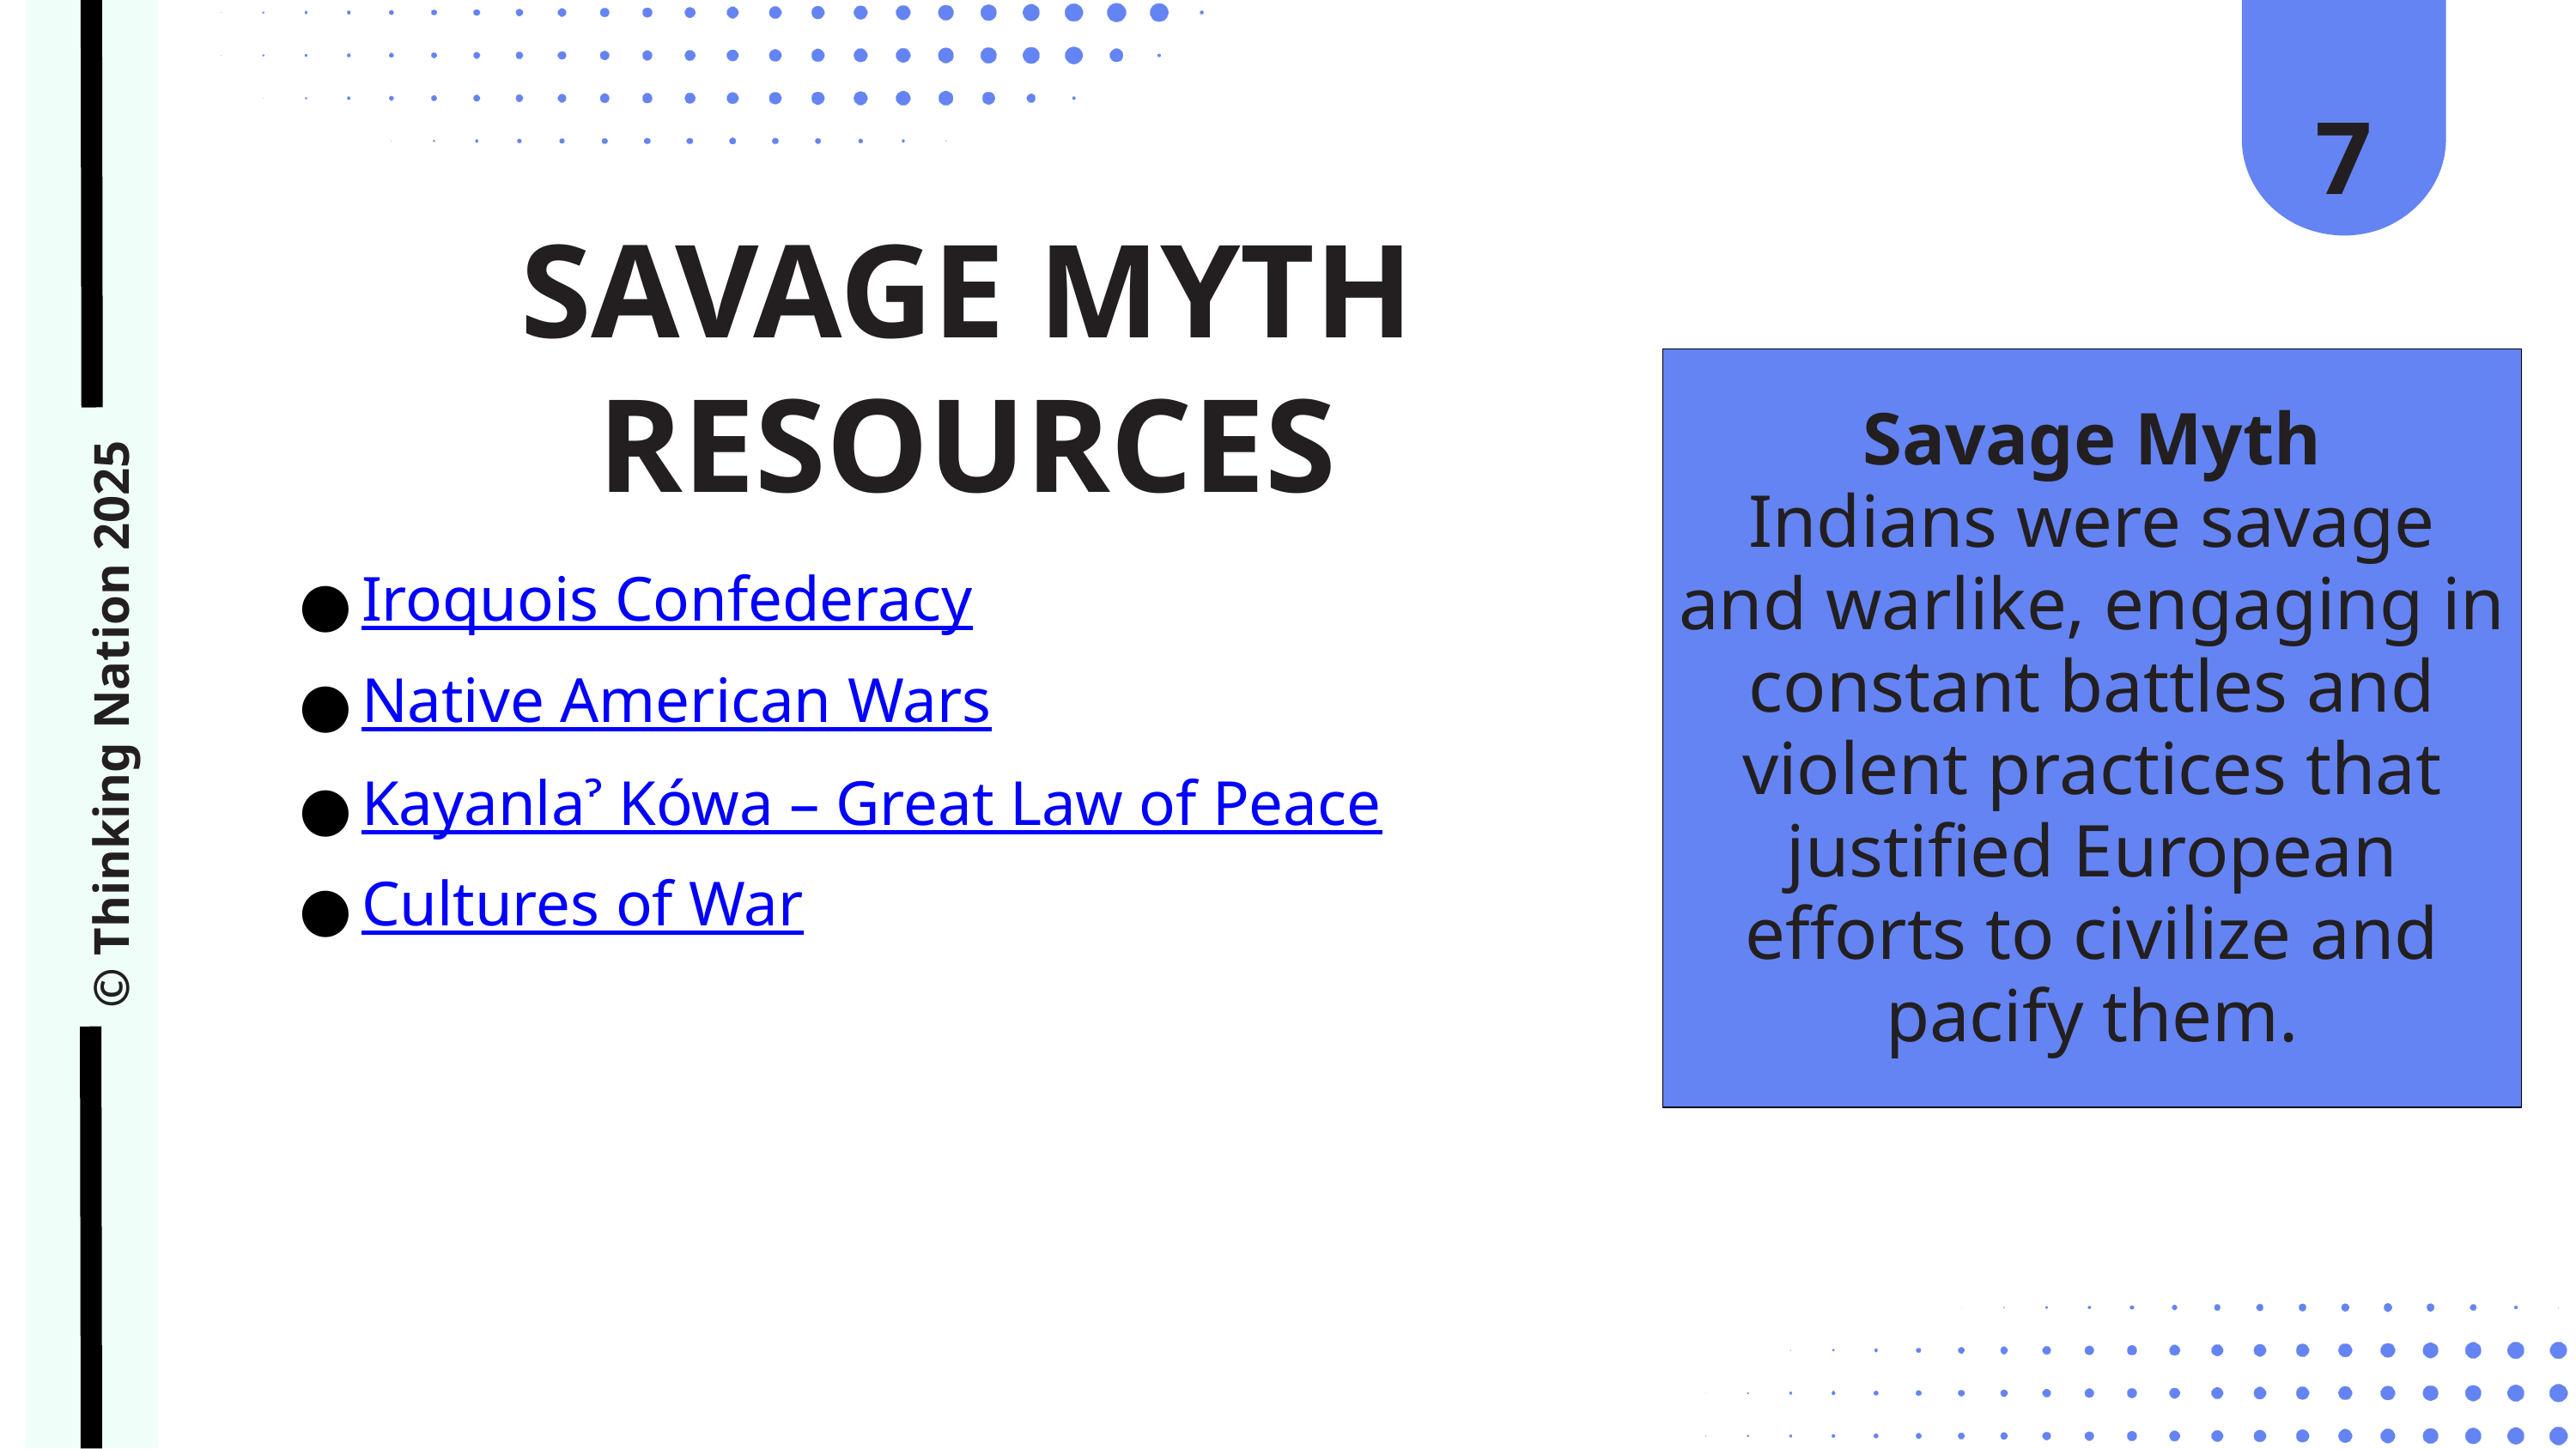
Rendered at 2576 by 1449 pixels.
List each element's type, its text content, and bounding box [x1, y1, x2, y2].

text_box [178, 0, 1209, 144]
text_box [26, 0, 159, 1449]
text_box SAVAGE MYTH RESOURCES [359, 209, 1575, 518]
text_box Savage Myth Indians were savage and warlike, engaging in constant battles and violent practices that justified European efforts to civilize and pacify them. [1662, 349, 2522, 1108]
text_box [1662, 1303, 2576, 1449]
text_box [2233, 0, 2455, 236]
text_box Iroquois Confederacy Native American Wars Kayanlaˀ Kówa – Great Law of Peace Cultures of War [297, 560, 1470, 949]
